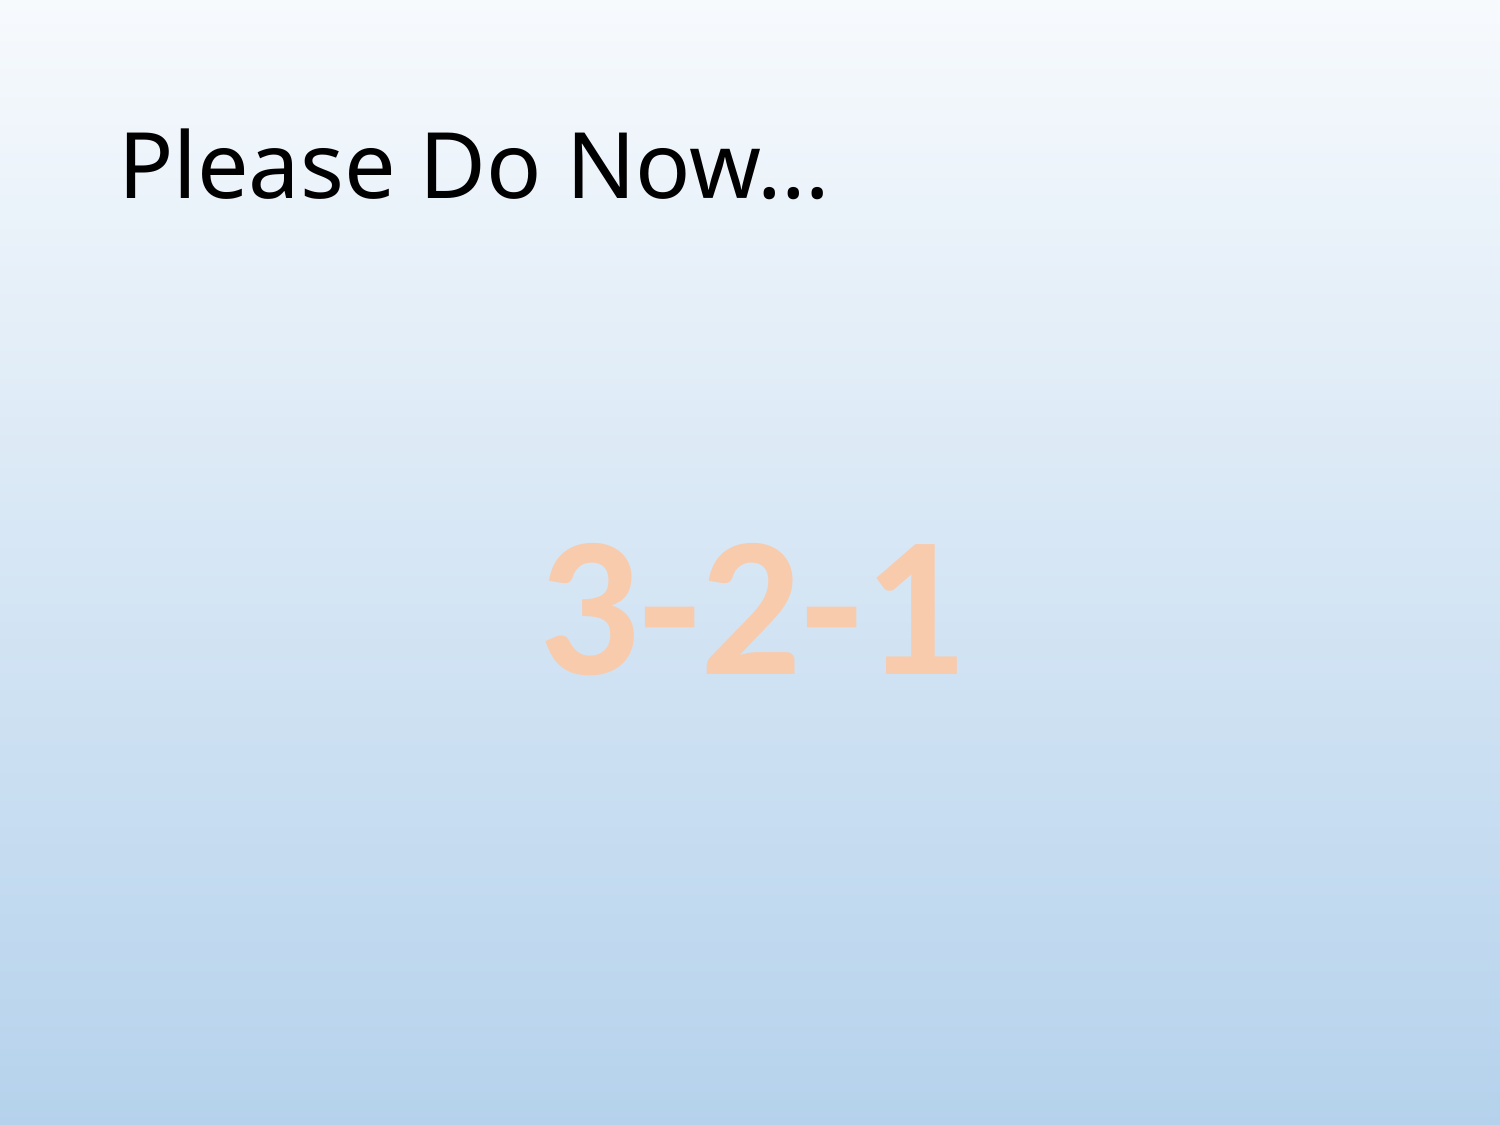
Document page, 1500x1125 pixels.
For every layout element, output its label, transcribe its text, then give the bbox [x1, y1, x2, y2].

text_box 3-2-1 [395, 467, 1108, 722]
title Please Do Now… [103, 59, 1397, 278]
